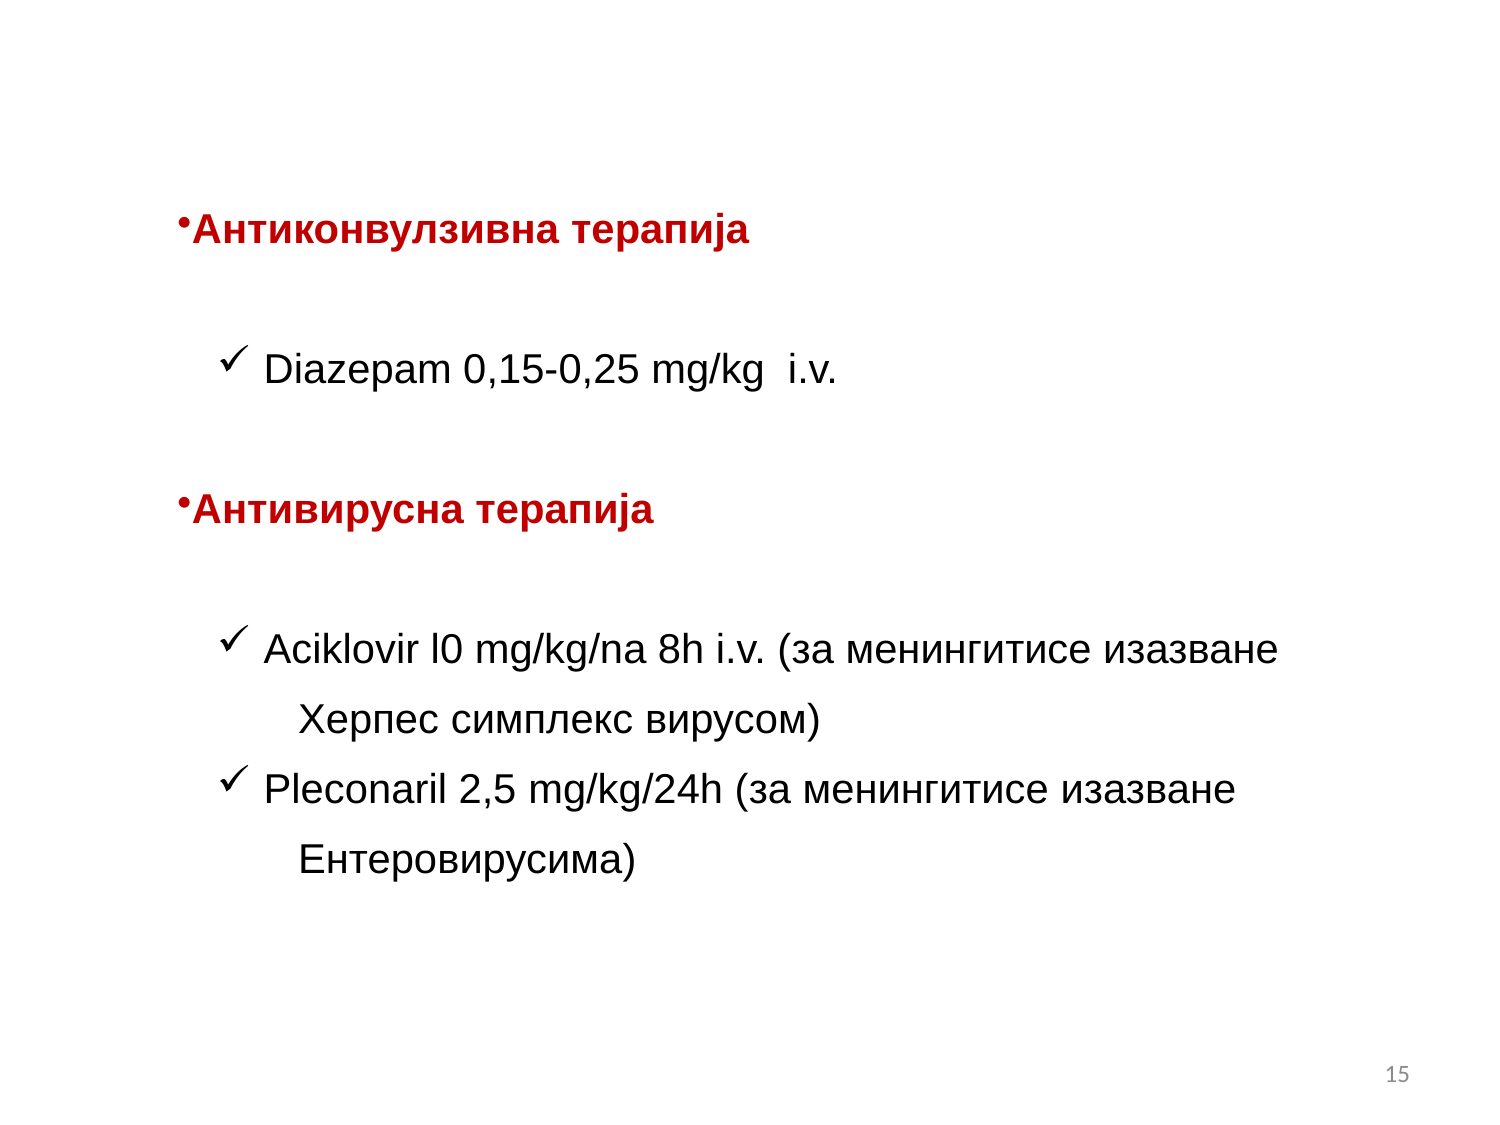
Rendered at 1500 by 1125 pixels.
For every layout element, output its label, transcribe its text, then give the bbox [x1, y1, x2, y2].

text_box Антиконвулзивна терапија Diazepam 0,15-0,25 mg/kg i.v. Антивирусна терапија Aciklovir l0 mg/kg/na 8h i.v. (за менингитисе изазване Херпес симплекс вирусом) Pleconaril 2,5 mg/kg/24h (за менингитисе изазване Ентеровирусима) [162, 174, 1500, 890]
slide_number 15 [1074, 1042, 1425, 1103]
